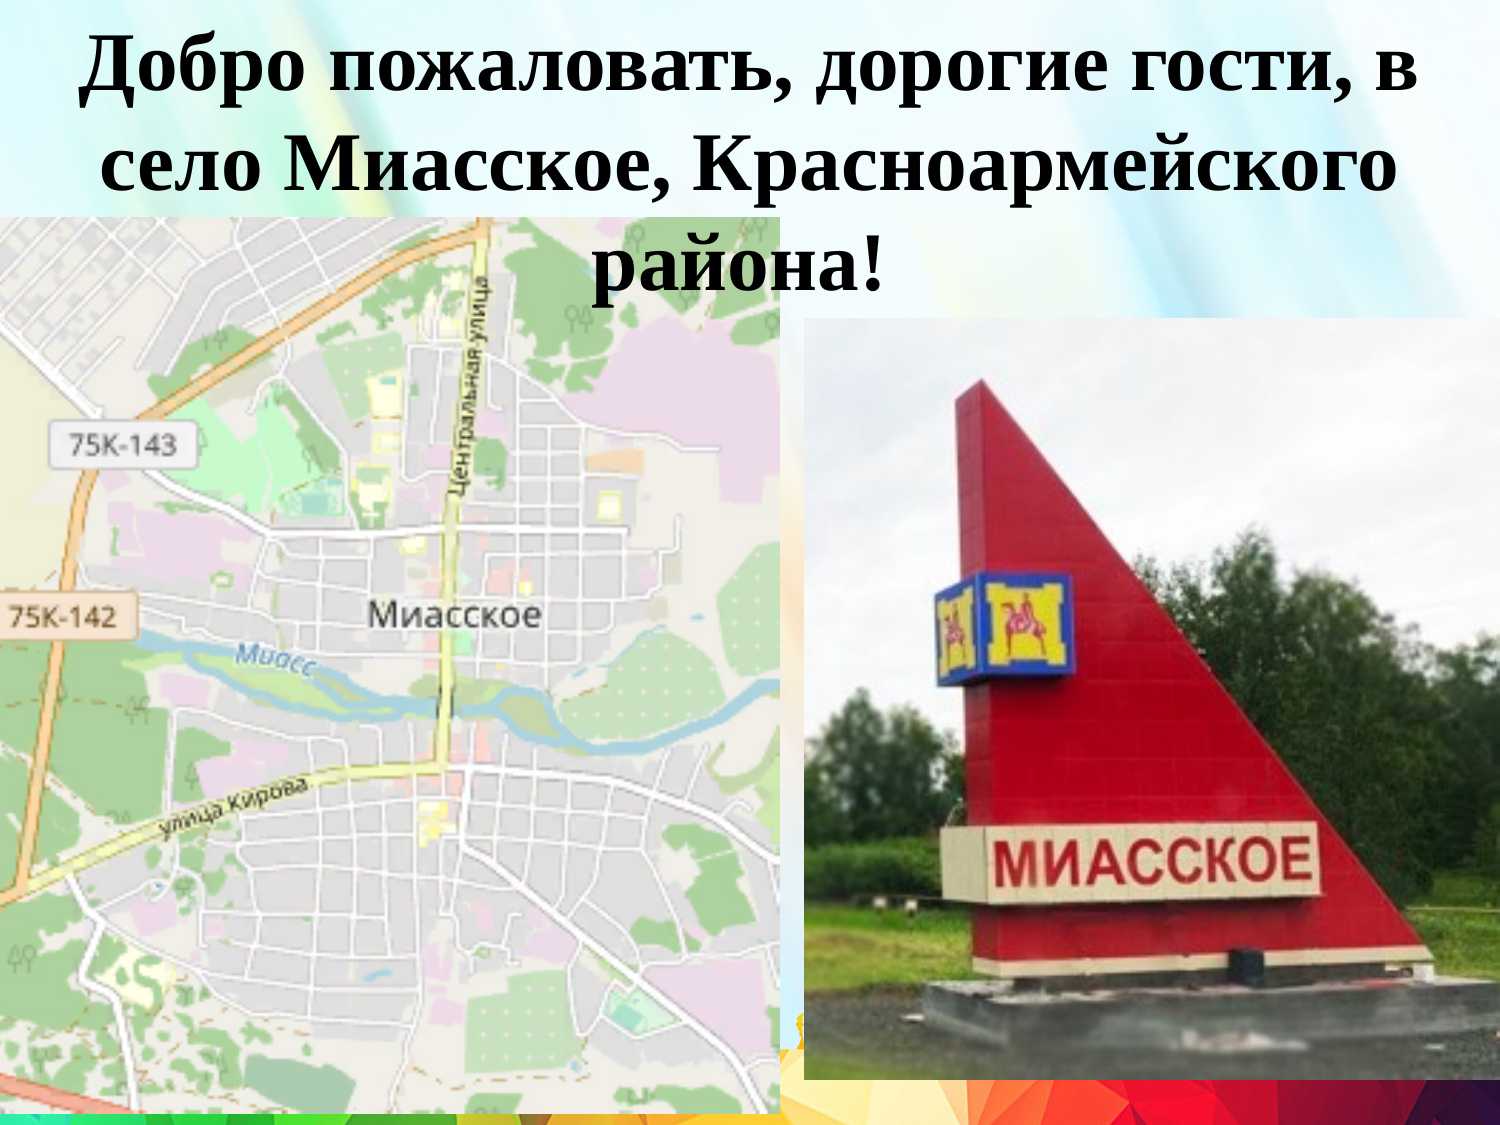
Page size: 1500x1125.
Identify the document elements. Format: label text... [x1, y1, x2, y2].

text_box Добро пожаловать, дорогие гости, в село Миасское, Красноармейского района! [0, 0, 1500, 315]
picture [0, 216, 1500, 1125]
